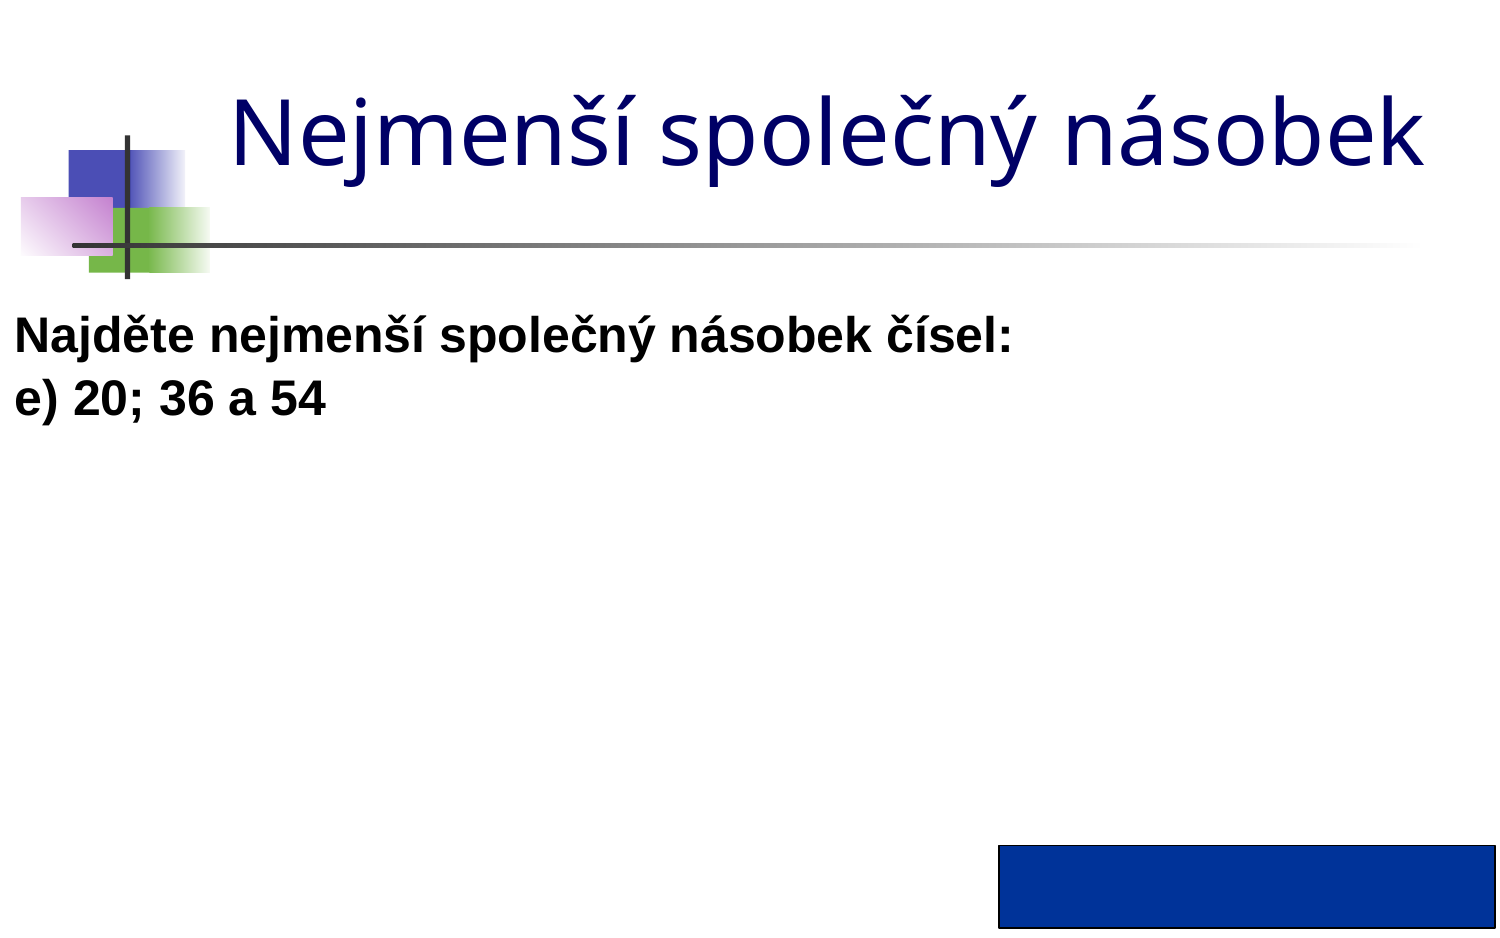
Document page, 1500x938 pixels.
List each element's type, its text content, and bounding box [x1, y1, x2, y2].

text_box [998, 845, 1495, 928]
title Nejmenší společný násobek [188, 29, 1468, 230]
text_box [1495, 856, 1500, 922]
text_box Najděte nejmenší společný násobek čísel: [0, 295, 1211, 370]
text_box e) 20; 36 a 54 [0, 357, 396, 433]
